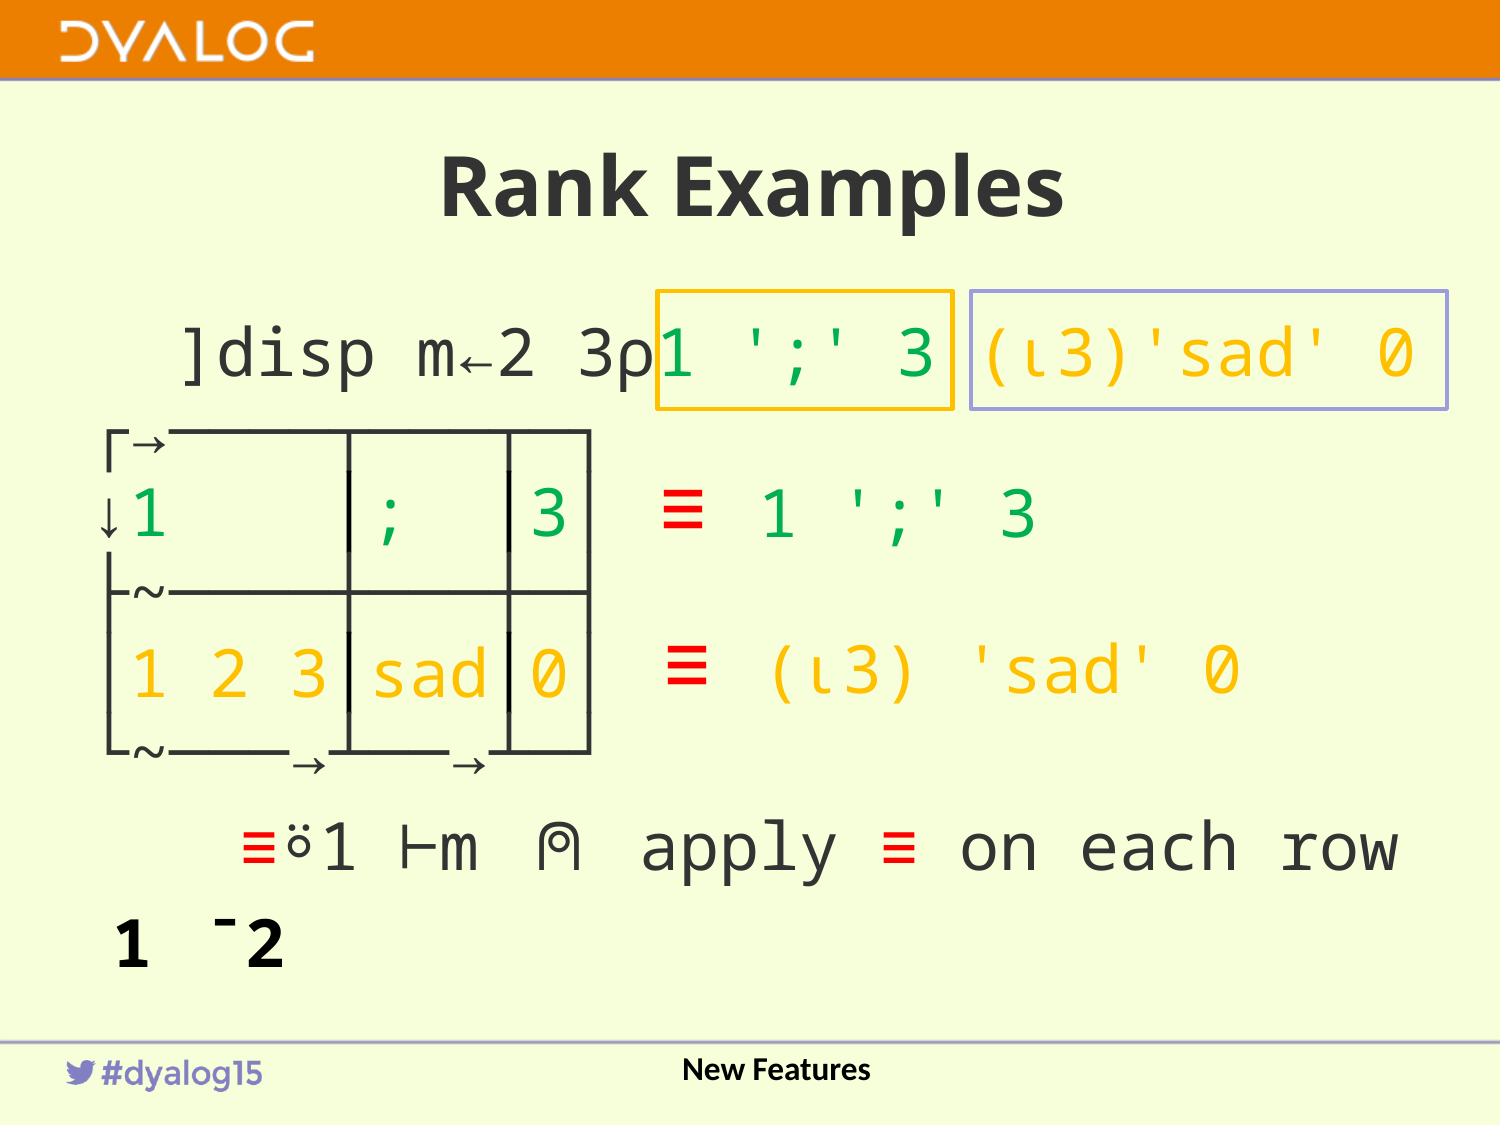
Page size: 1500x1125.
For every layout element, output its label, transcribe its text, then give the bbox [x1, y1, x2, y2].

picture [0, 0, 1500, 1125]
list ]disp m←2 3⍴1 ';' 3 (⍳3)'sad' 0 ┌→────┬───┬─┐ ↓1 │; │3│ ├~────┼───┼─┤ │1 2 3│sad│0│ └~───→┴──→┴─┘ ≡⍤1 ⊢m ⍝ apply ≡ on each row [75, 302, 1500, 1005]
text_box 1 [97, 893, 168, 988]
text_box [655, 289, 955, 411]
text_box ¯2 [190, 893, 301, 1068]
text_box ≡ (⍳3) 'sad' 0 [647, 602, 1258, 718]
footer New Features [667, 1039, 892, 1100]
text_box [969, 289, 1449, 411]
title Rank Examples [76, 125, 1427, 256]
text_box ≡ 1 ';' 3 [643, 446, 1069, 562]
